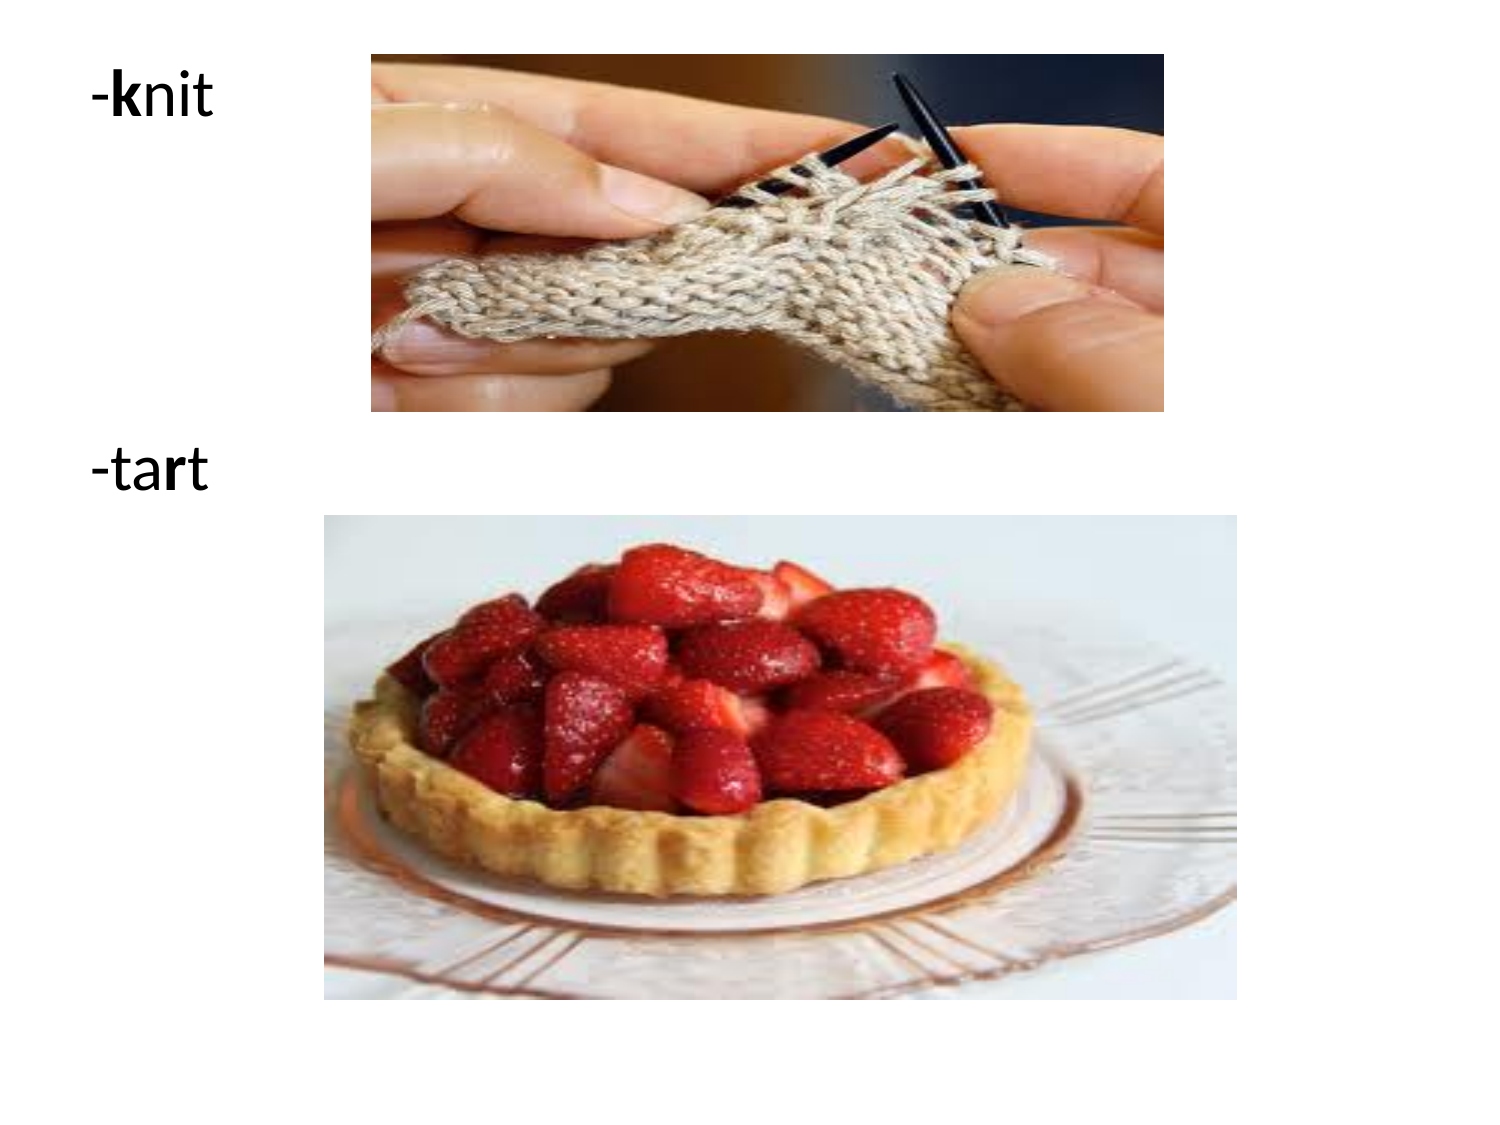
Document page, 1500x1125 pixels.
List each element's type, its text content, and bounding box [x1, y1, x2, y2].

list -knit -tart [75, 42, 1425, 1005]
picture [371, 54, 1164, 413]
picture [324, 514, 1237, 1000]
